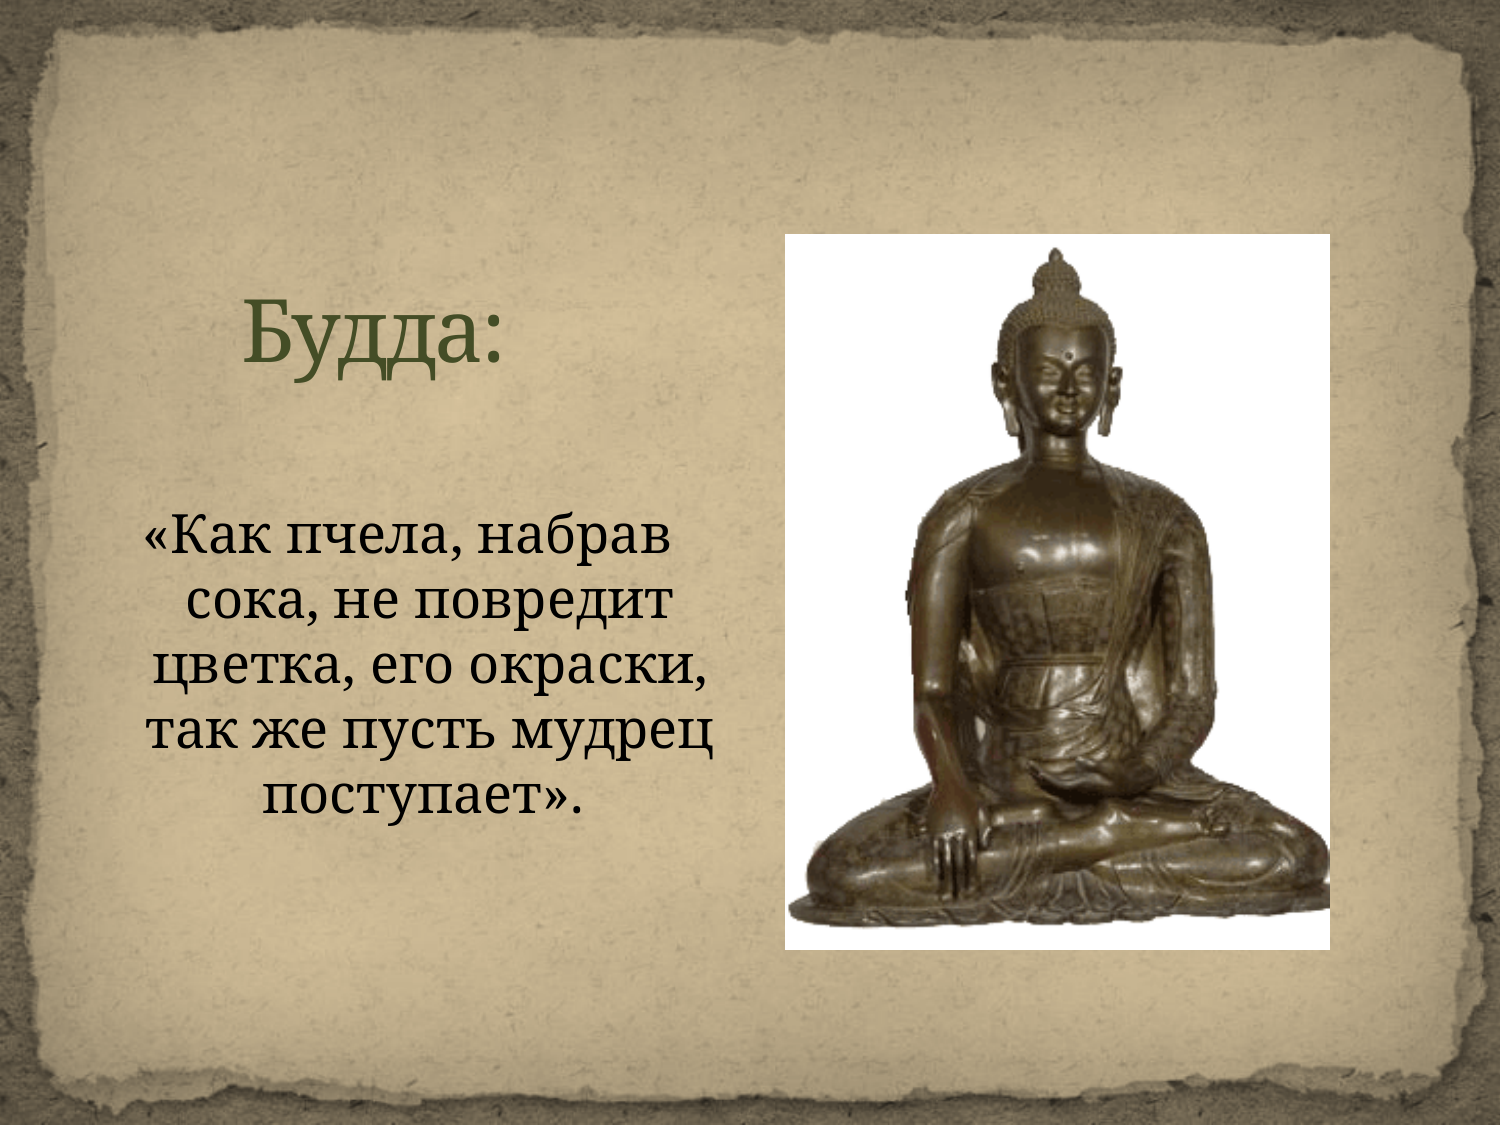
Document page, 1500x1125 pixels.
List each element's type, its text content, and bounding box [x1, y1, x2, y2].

picture [785, 234, 1330, 950]
title Будда: [187, 187, 582, 388]
list «Как пчела, набрав сока, не повредит цветка, его окраски, так же пусть мудрец поступает». [82, 492, 734, 911]
